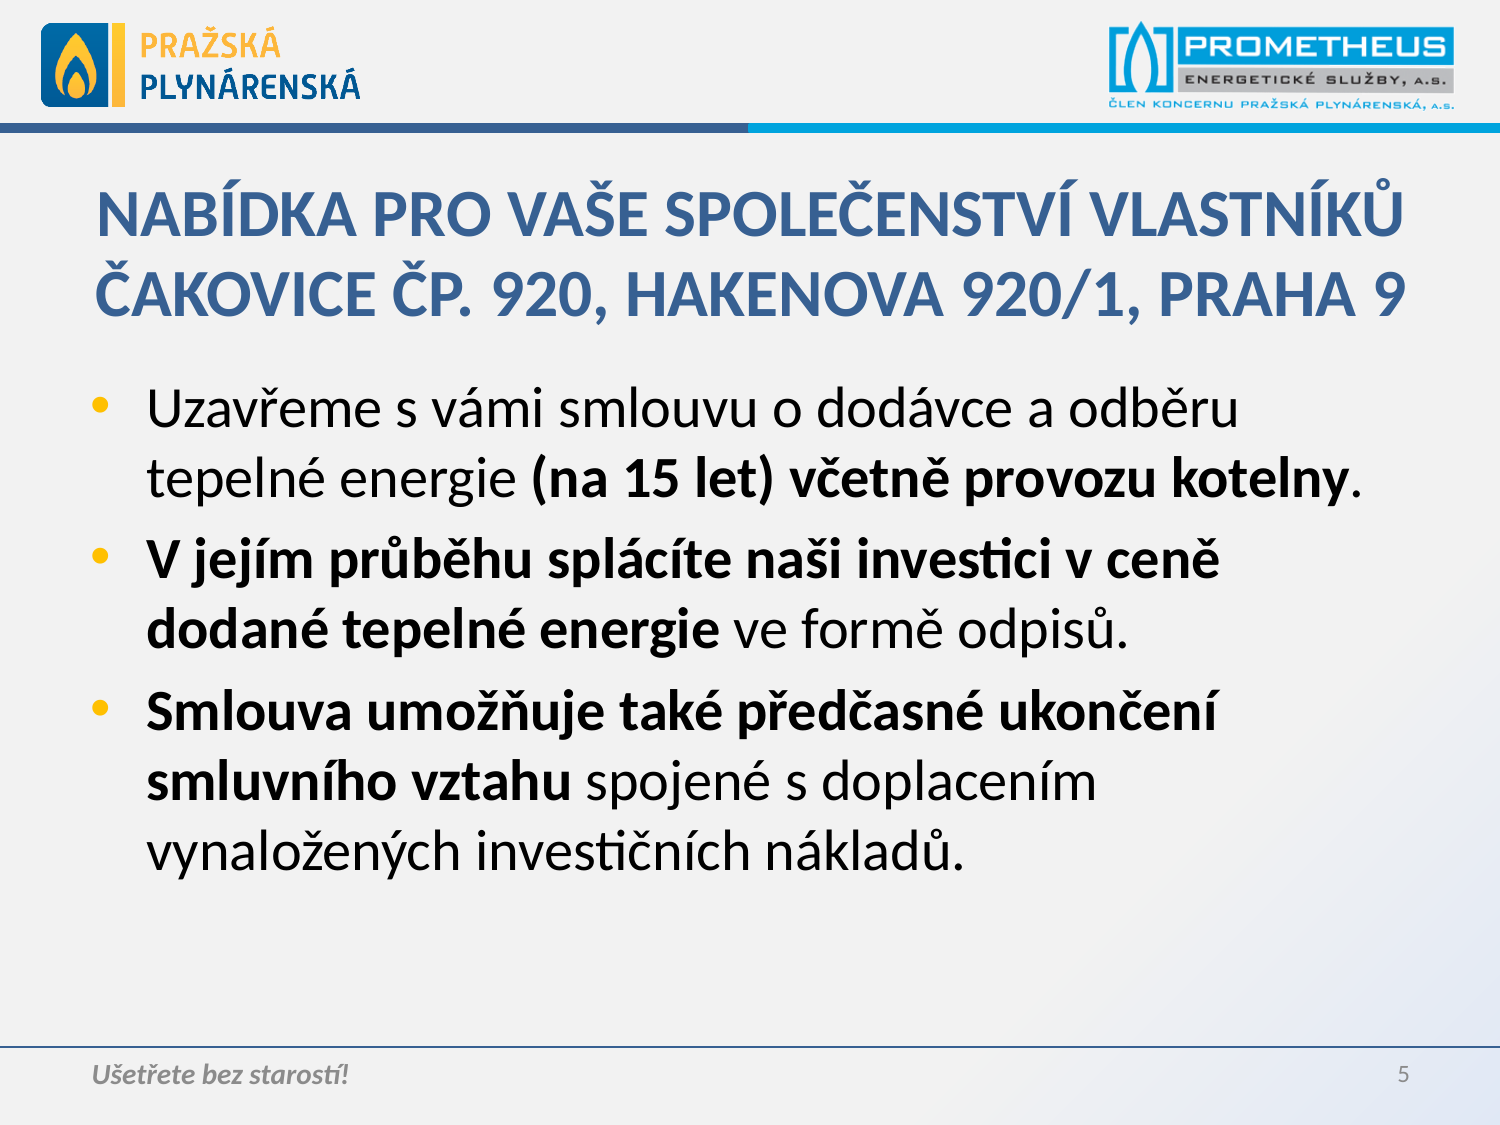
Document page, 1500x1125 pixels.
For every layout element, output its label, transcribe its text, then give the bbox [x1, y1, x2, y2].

title Nabídka pro Vaše společenství vlastníků Čakovice čp. 920, Hakenova 920/1, Praha 9 [76, 148, 1427, 350]
slide_number 5 [1074, 1042, 1425, 1103]
footer Ušetřete bez starostí! [76, 1042, 552, 1103]
picture [41, 23, 360, 107]
picture [1104, 18, 1459, 112]
list Uzavřeme s vámi smlouvu o dodávce a odběru tepelné energie (na 15 let) včetně provozu kotelny. V jejím průběhu splácíte naši investici v ceně dodané tepelné energie ve formě odpisů. Smlouva umožňuje také předčasné ukončení smluvního vztahu spojené s doplacením vynaložených investičních nákladů. [75, 361, 1425, 1057]
